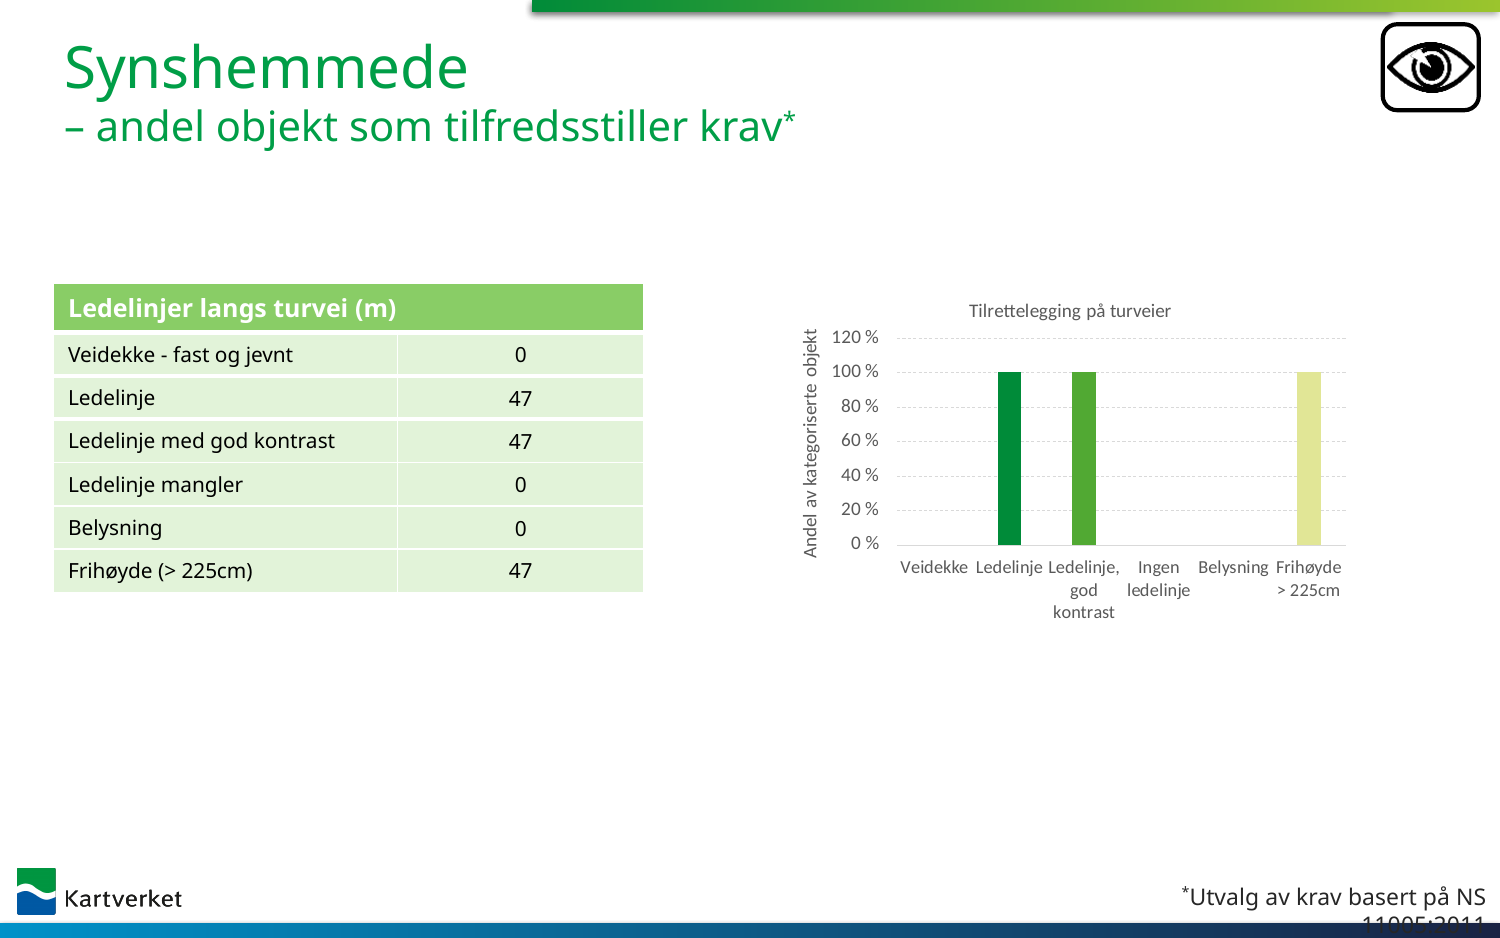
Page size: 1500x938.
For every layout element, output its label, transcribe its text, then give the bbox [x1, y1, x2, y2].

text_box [1382, 24, 1480, 111]
picture [791, 291, 1349, 630]
table_cell 47 [398, 550, 643, 592]
table_cell Veidekke - fast og jevnt [54, 335, 397, 374]
text_box Synshemmede – andel objekt som tilfredsstiller krav* [49, 24, 1431, 158]
table_cell 0 [398, 335, 643, 374]
table_cell 47 [398, 421, 643, 462]
table_cell 47 [398, 378, 643, 417]
table_cell Ledelinje med god kontrast [54, 421, 397, 462]
table_cell 0 [398, 507, 643, 548]
table_header Ledelinjer langs turvei (m) [54, 284, 643, 330]
text_box *Utvalg av krav basert på NS 11005:2011 [1068, 873, 1500, 938]
table_cell Ledelinje mangler [54, 463, 397, 505]
table_cell Ledelinje [54, 378, 397, 417]
table_cell Belysning [54, 507, 397, 548]
table_cell 0 [398, 463, 643, 505]
table_cell Frihøyde (> 225cm) [54, 550, 397, 592]
